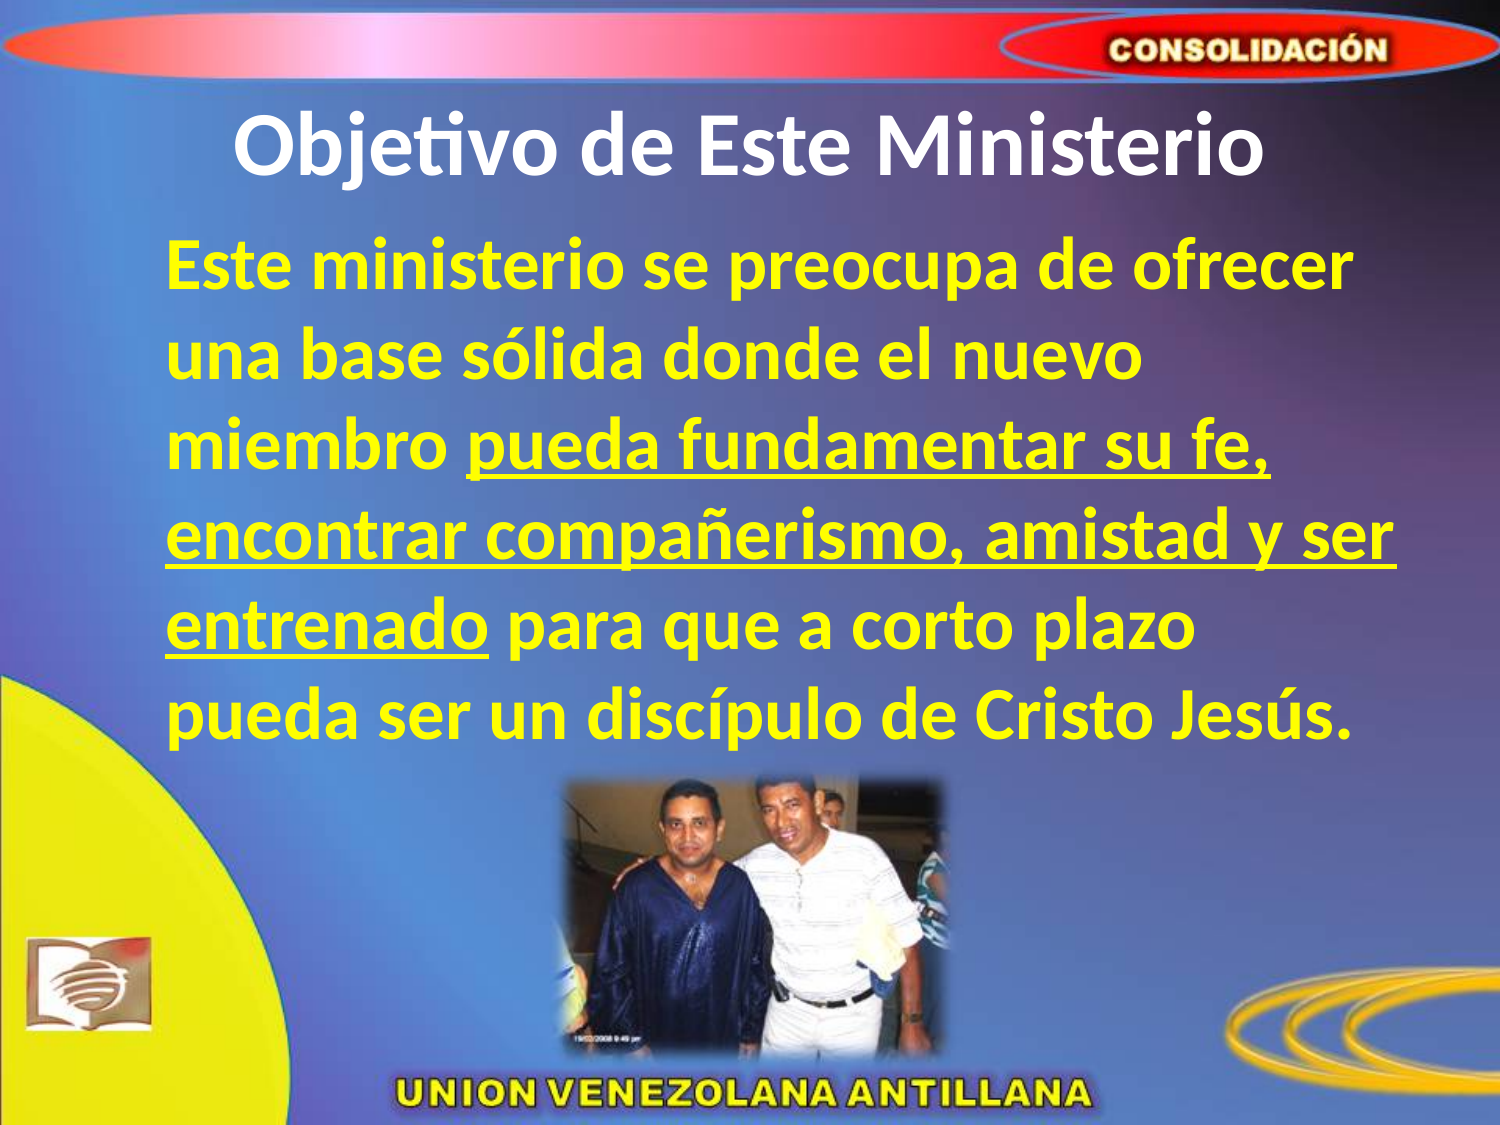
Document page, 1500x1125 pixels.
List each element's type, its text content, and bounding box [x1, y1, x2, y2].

title Objetivo de Este Ministerio [75, 45, 1425, 233]
picture [0, 0, 1500, 1125]
list Este ministerio se preocupa de ofrecer una base sólida donde el nuevo miembro pueda fundamentar su fe, encontrar compañerismo, amistad y ser entrenado para que a corto plazo pueda ser un discípulo de Cristo Jesús. [93, 233, 1418, 950]
